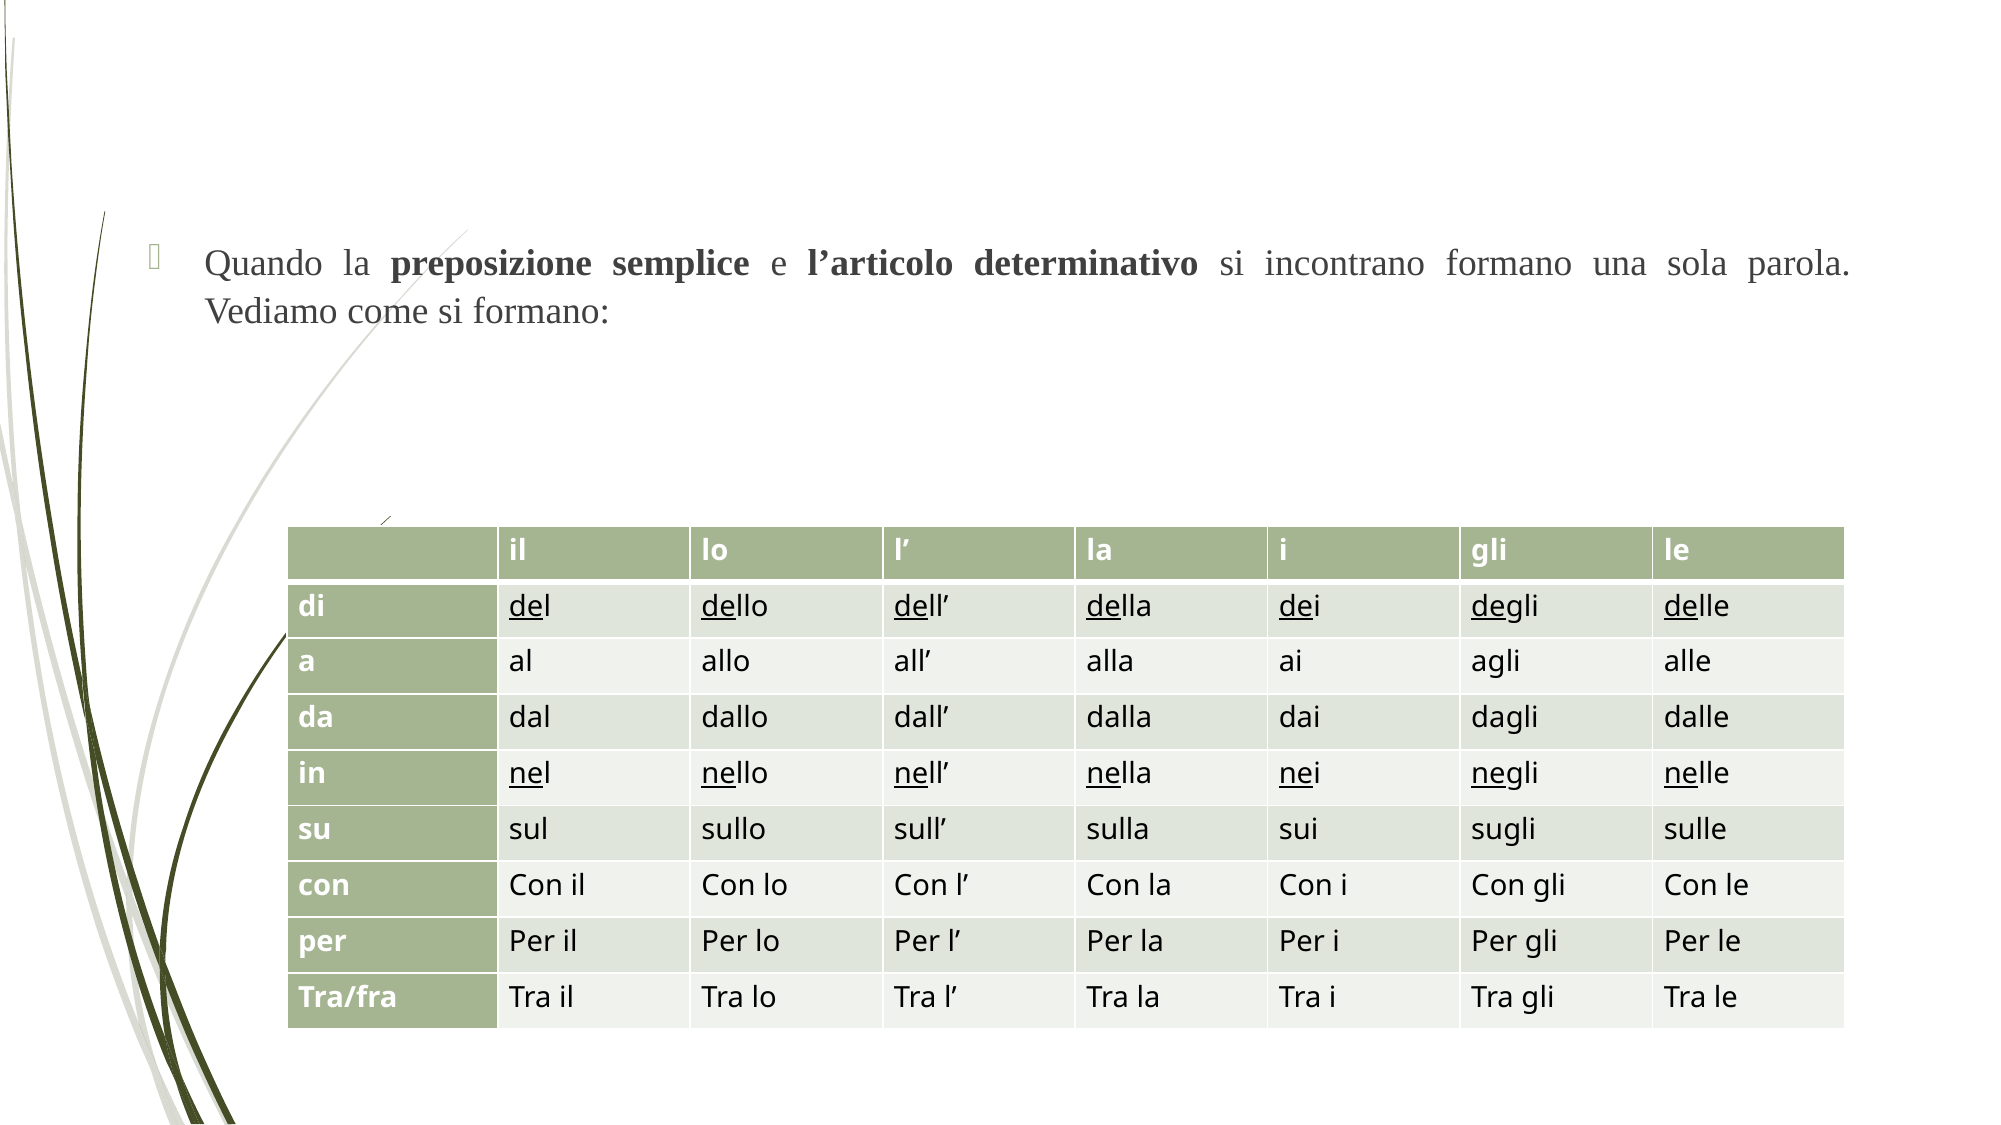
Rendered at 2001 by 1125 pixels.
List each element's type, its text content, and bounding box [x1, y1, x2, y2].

table_cell nello [691, 751, 882, 805]
table_cell Per la [1076, 918, 1267, 972]
table_cell sugli [1461, 806, 1652, 860]
table_cell degli [1461, 585, 1652, 637]
table_cell Con gli [1461, 862, 1652, 916]
table_cell ai [1268, 639, 1459, 693]
table_cell Con la [1076, 862, 1267, 916]
table_cell alla [1076, 639, 1267, 693]
table_cell sui [1268, 806, 1459, 860]
list Quando la preposizione semplice e l’articolo determinativo si incontrano formano una sola parola. Vediamo come si formano: [133, 227, 1867, 1030]
table_cell Con lo [691, 862, 882, 916]
table_cell dallo [691, 695, 882, 749]
table_cell Con il [499, 862, 689, 916]
table_cell Per lo [691, 918, 882, 972]
table_cell da [288, 695, 497, 749]
table_cell negli [1461, 751, 1652, 805]
table_cell Per l’ [884, 918, 1074, 972]
table_header la [1076, 527, 1267, 579]
table_cell dall’ [884, 695, 1074, 749]
table_cell a [288, 639, 497, 693]
table_cell Per i [1268, 918, 1459, 972]
table_cell dei [1268, 585, 1459, 637]
table_header lo [691, 527, 882, 579]
table_header l’ [884, 527, 1074, 579]
table_cell delle [1653, 585, 1844, 637]
table_cell sul [499, 806, 689, 860]
table_cell Per il [499, 918, 689, 972]
table_cell nelle [1653, 751, 1844, 805]
table_cell sullo [691, 806, 882, 860]
table_cell con [288, 862, 497, 916]
table_cell in [288, 751, 497, 805]
table_cell Tra il [499, 974, 689, 1028]
table_cell Tra le [1653, 974, 1844, 1028]
table_cell del [499, 585, 689, 637]
table_cell Per gli [1461, 918, 1652, 972]
table_cell dell’ [884, 585, 1074, 637]
table_cell nell’ [884, 751, 1074, 805]
table_cell di [288, 585, 497, 637]
table_cell Tra lo [691, 974, 882, 1028]
table_cell sull’ [884, 806, 1074, 860]
table_cell Tra l’ [884, 974, 1074, 1028]
table_cell Tra/fra [288, 974, 497, 1028]
table_header le [1653, 527, 1844, 579]
table_cell Per le [1653, 918, 1844, 972]
table_cell dello [691, 585, 882, 637]
table_header il [499, 527, 689, 579]
table_cell nei [1268, 751, 1459, 805]
table_cell alle [1653, 639, 1844, 693]
table_cell dagli [1461, 695, 1652, 749]
table_cell al [499, 639, 689, 693]
table_header [288, 527, 497, 579]
table_cell all’ [884, 639, 1074, 693]
table_cell della [1076, 585, 1267, 637]
table_cell Con l’ [884, 862, 1074, 916]
table_cell Con le [1653, 862, 1844, 916]
table_cell nella [1076, 751, 1267, 805]
table_cell allo [691, 639, 882, 693]
title [0, 39, 2000, 252]
table_cell nel [499, 751, 689, 805]
table_cell dalla [1076, 695, 1267, 749]
table_cell Con i [1268, 862, 1459, 916]
table_header i [1268, 527, 1459, 579]
table_cell su [288, 806, 497, 860]
table_cell dal [499, 695, 689, 749]
table_cell dai [1268, 695, 1459, 749]
table_cell Tra i [1268, 974, 1459, 1028]
table_cell sulla [1076, 806, 1267, 860]
table_header gli [1461, 527, 1652, 579]
table_cell sulle [1653, 806, 1844, 860]
table_cell Tra la [1076, 974, 1267, 1028]
table_cell agli [1461, 639, 1652, 693]
table_cell dalle [1653, 695, 1844, 749]
table_cell per [288, 918, 497, 972]
table_cell Tra gli [1461, 974, 1652, 1028]
